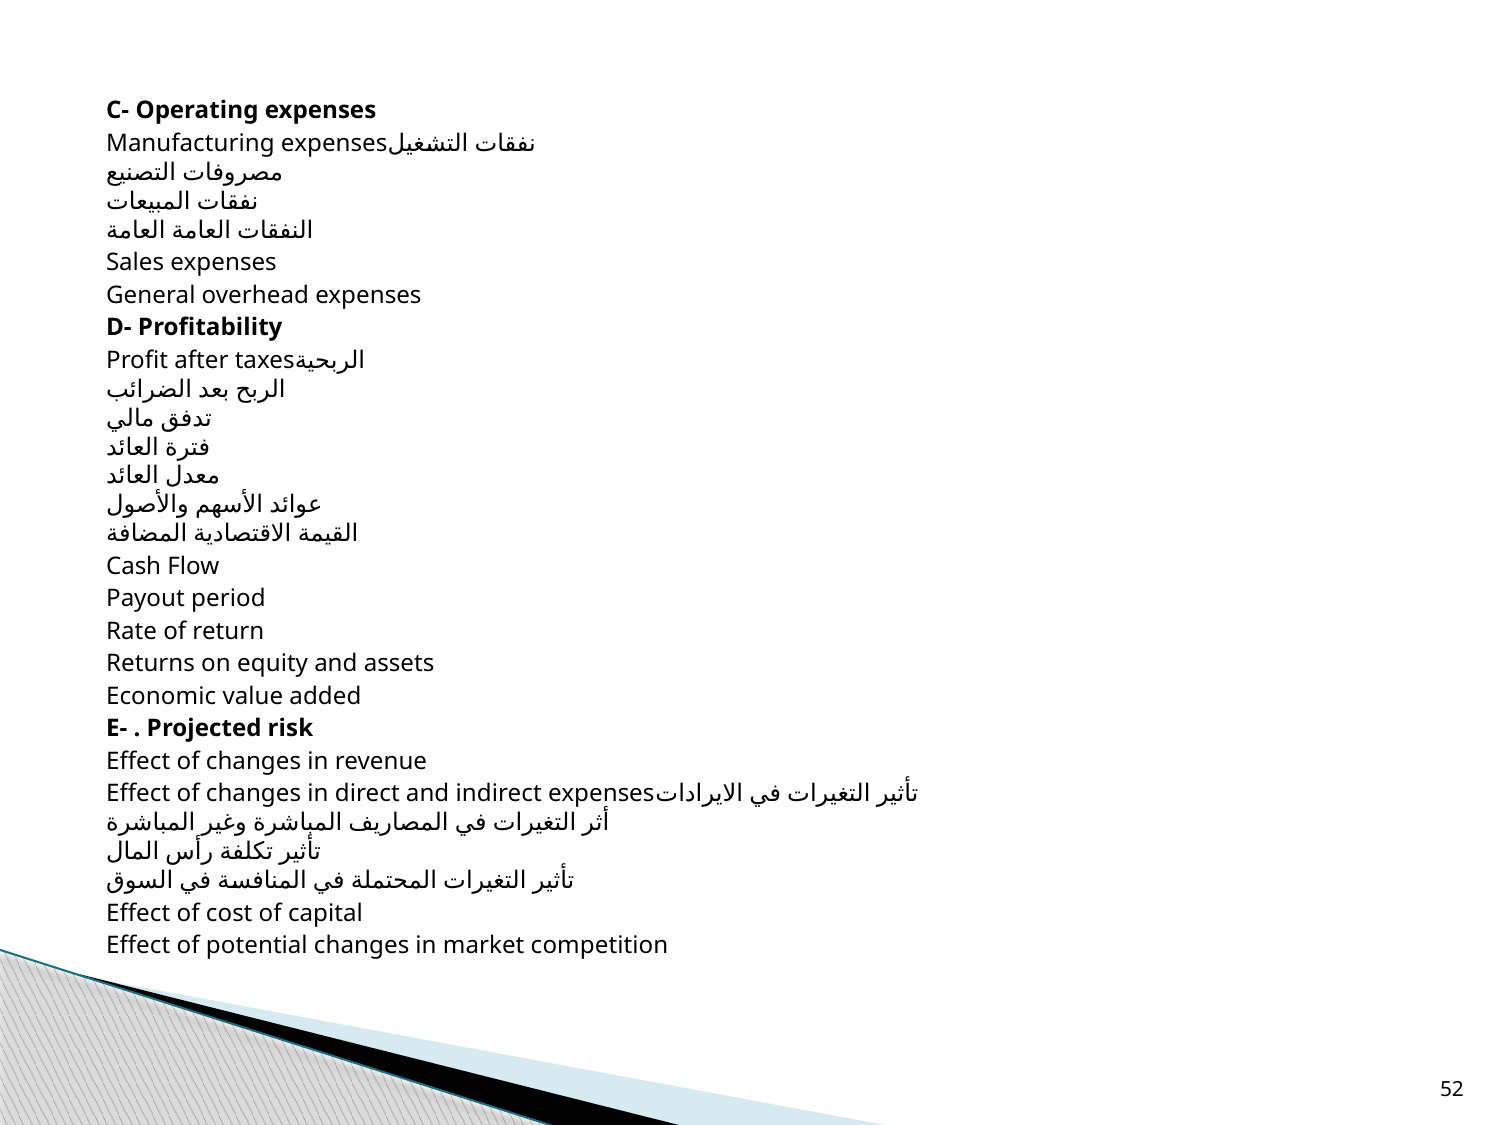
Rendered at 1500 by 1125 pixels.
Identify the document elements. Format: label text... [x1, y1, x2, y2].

list C- Operating expenses Manufacturing expensesنفقات التشغيل مصروفات التصنيع نفقات المبيعات النفقات العامة العامة Sales expenses General overhead expenses D- Profitability Profit after taxesالربحية الربح بعد الضرائب تدفق مالي فترة العائد معدل العائد عوائد الأسهم والأصول القيمة الاقتصادية المضافة Cash Flow Payout period Rate of return Returns on equity and assets Economic value added E- . Projected risk Effect of changes in revenue Effect of changes in direct and indirect expensesتأثير التغيرات في الايرادات أثر التغيرات في المصاريف المباشرة وغير المباشرة تأثير تكلفة رأس المال تأثير التغيرات المحتملة في المنافسة في السوق Effect of cost of capital Effect of potential changes in market competition [75, 87, 1425, 986]
slide_number 52 [1418, 1051, 1479, 1112]
